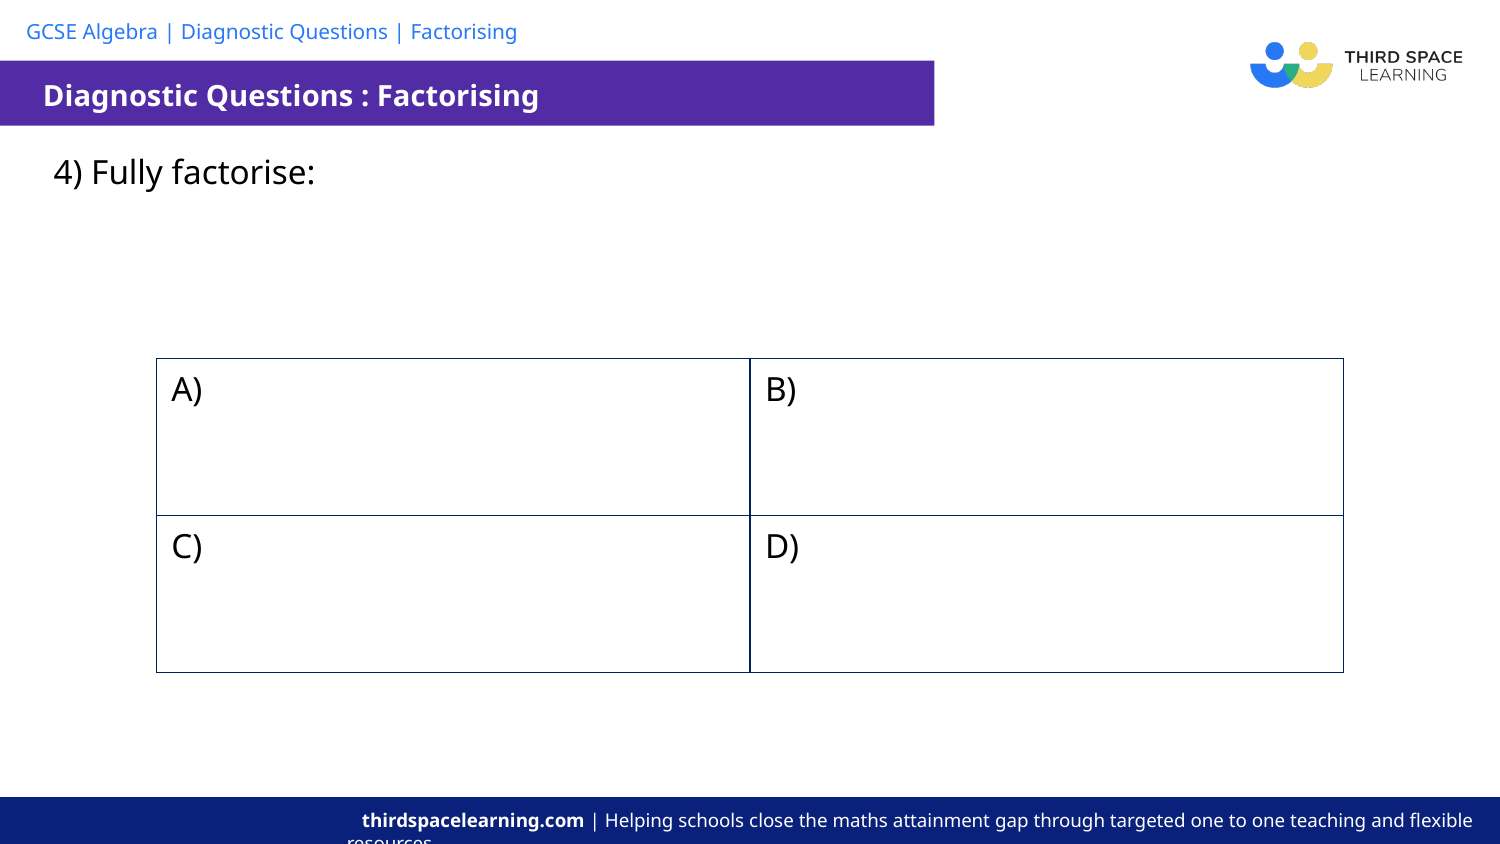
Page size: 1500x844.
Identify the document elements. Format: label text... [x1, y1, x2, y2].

text_box Diagnostic Questions : Factorising [27, 61, 849, 127]
picture [1250, 33, 1465, 99]
